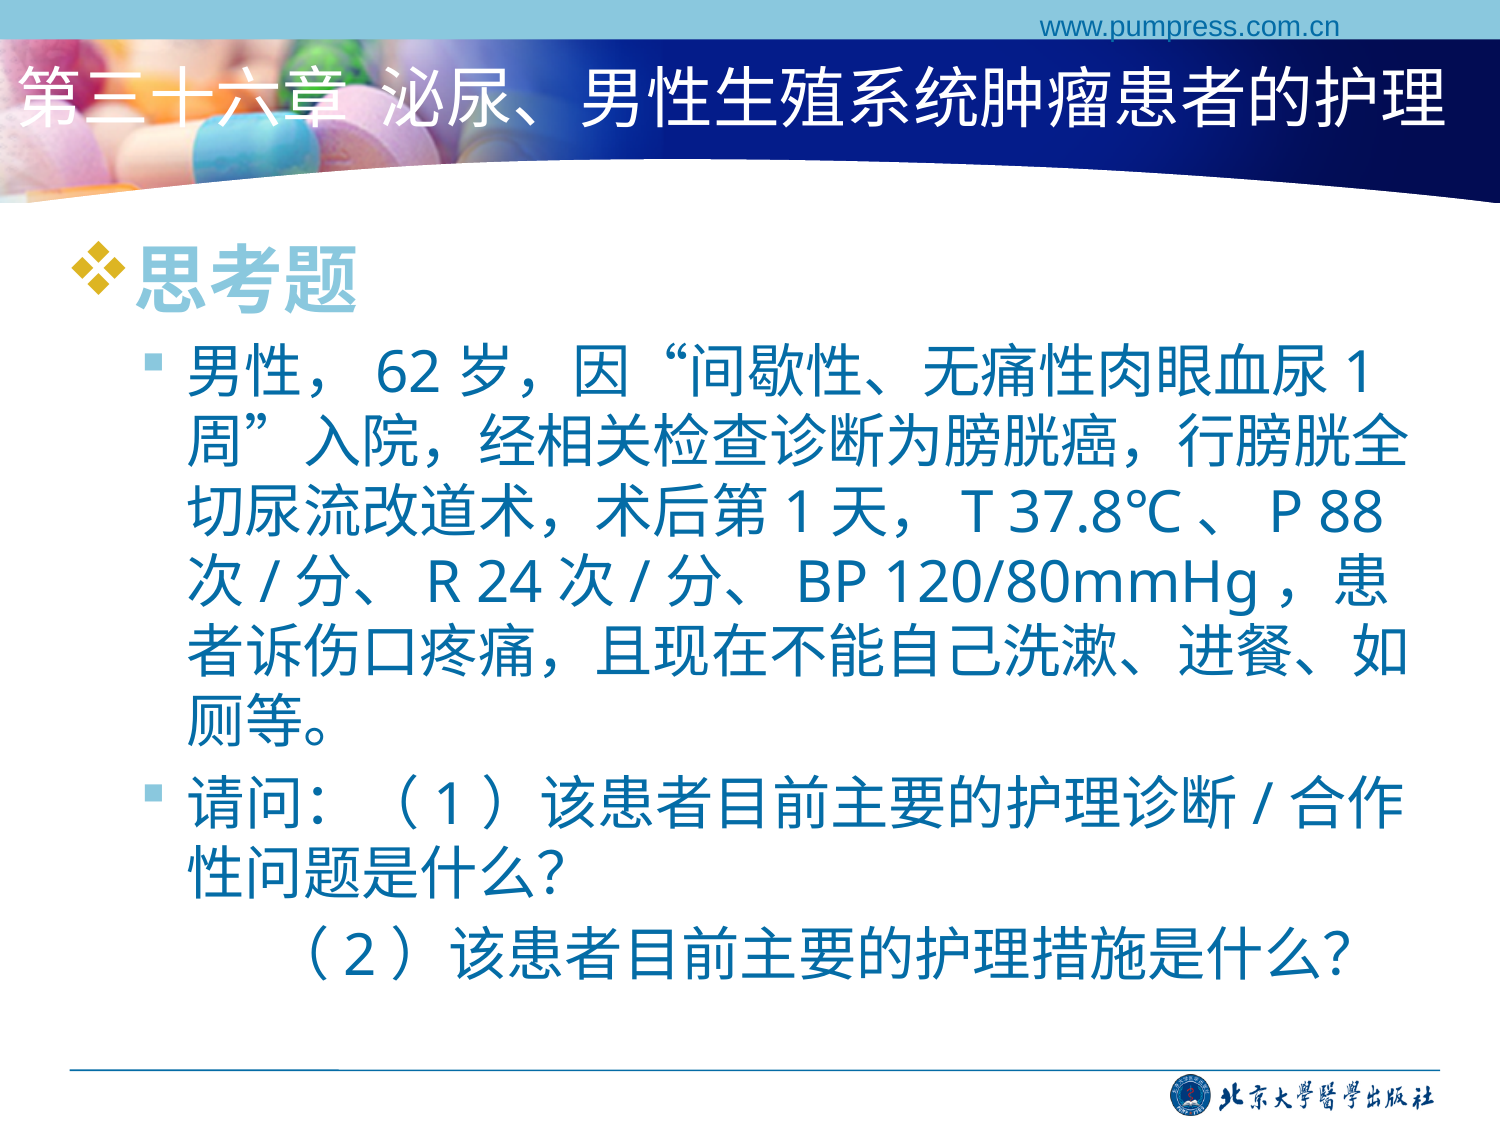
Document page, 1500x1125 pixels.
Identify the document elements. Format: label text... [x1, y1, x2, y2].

slide_number www.pumpress.com.cn [1025, 0, 1463, 38]
list 思考题 男性，62岁，因“间歇性、无痛性肉眼血尿1周”入院，经相关检查诊断为膀胱癌，行膀胱全切尿流改道术，术后第1天，T 37.8℃、P 88次/分、R 24次/分、BP 120/80mmHg，患者诉伤口疼痛，且现在不能自己洗漱、进餐、如厕等。 请问：（1）该患者目前主要的护理诊断/合作性问题是什么？ （2）该患者目前主要的护理措施是什么？ [49, 224, 1463, 1026]
picture [1170, 1074, 1436, 1118]
picture [0, 40, 1500, 203]
title 第三十六章 泌尿、男性生殖系统肿瘤患者的护理 [0, 49, 1463, 143]
